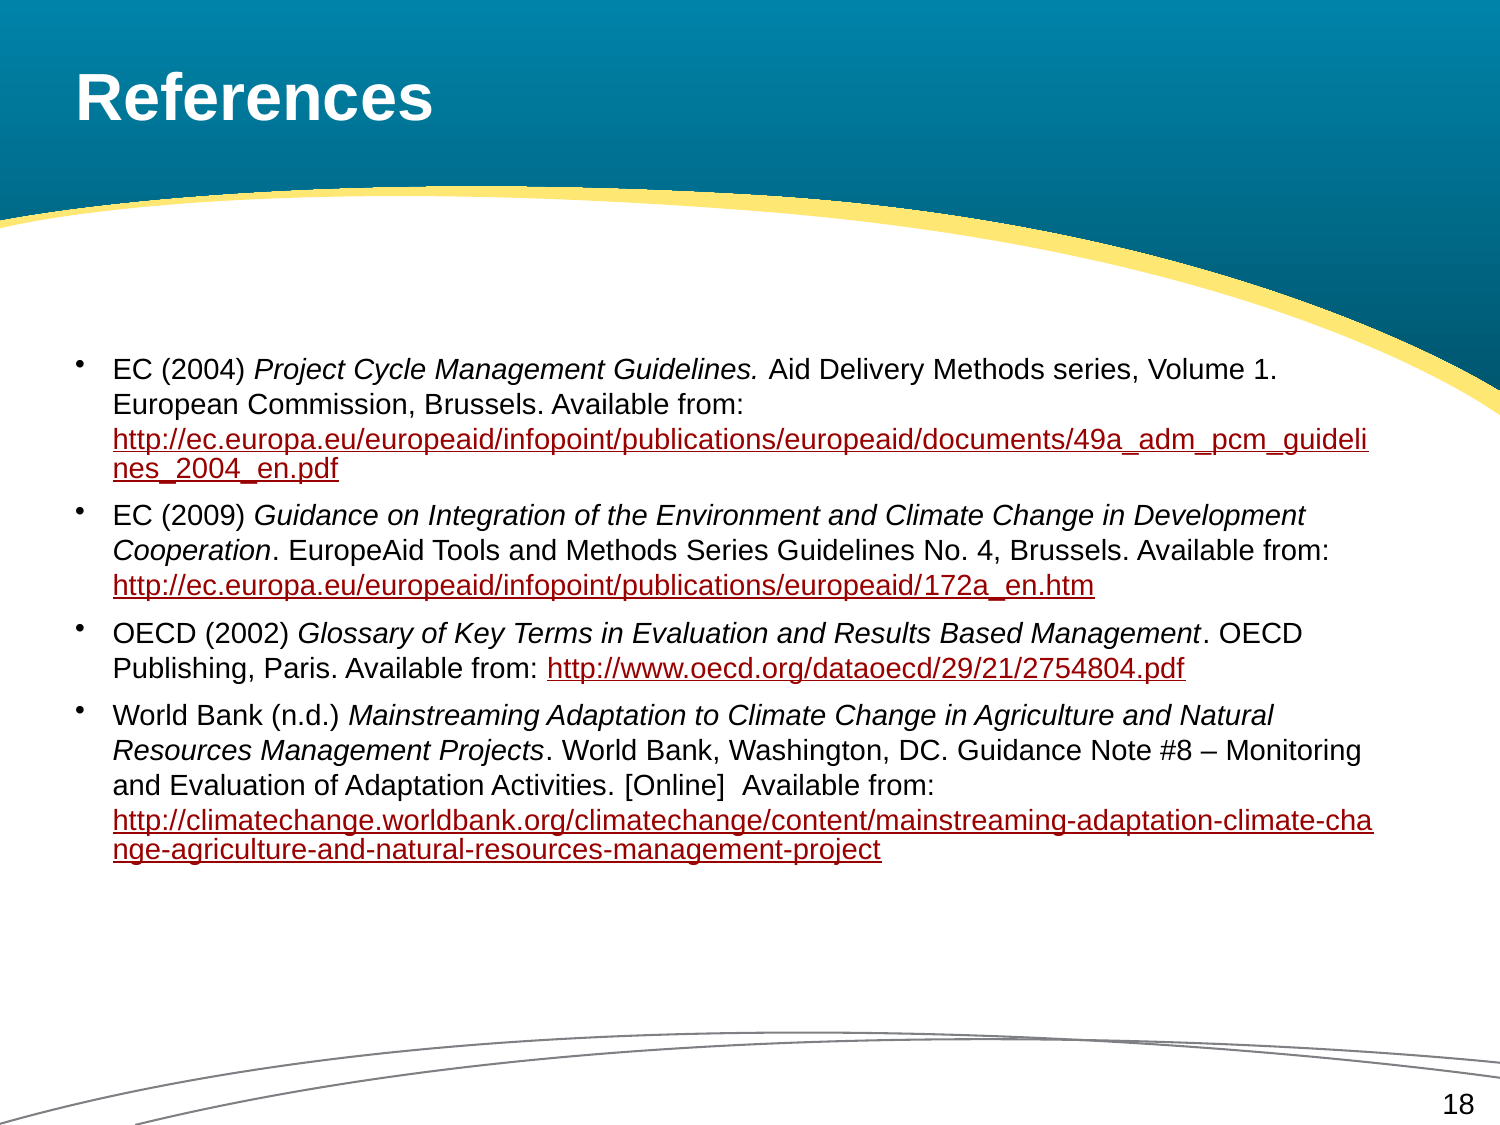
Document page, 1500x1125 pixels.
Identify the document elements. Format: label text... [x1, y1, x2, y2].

title References [74, 0, 1476, 188]
slide_number 18 [1124, 1084, 1476, 1113]
list EC (2004) Project Cycle Management Guidelines. Aid Delivery Methods series, Volume 1. European Commission, Brussels. Available from: http://ec.europa.eu/europeaid/infopoint/publications/europeaid/documents/49a_adm_pcm_guidelines_2004_en.pdf EC (2009) Guidance on Integration of the Environment and Climate Change in Development Cooperation. EuropeAid Tools and Methods Series Guidelines No. 4, Brussels. Available from: http://ec.europa.eu/europeaid/infopoint/publications/europeaid/172a_en.htm OECD (2002) Glossary of Key Terms in Evaluation and Results Based Management. OECD Publishing, Paris. Available from: http://www.oecd.org/dataoecd/29/21/2754804.pdf World Bank (n.d.) Mainstreaming Adaptation to Climate Change in Agriculture and Natural Resources Management Projects. World Bank, Washington, DC. Guidance Note #8 – Monitoring and Evaluation of Adaptation Activities. [Online] Available from: http://climatechange.worldbank.org/climatechange/content/mainstreaming-adaptation-climate-change-agriculture-and-natural-resources-management-project [74, 349, 1376, 1076]
